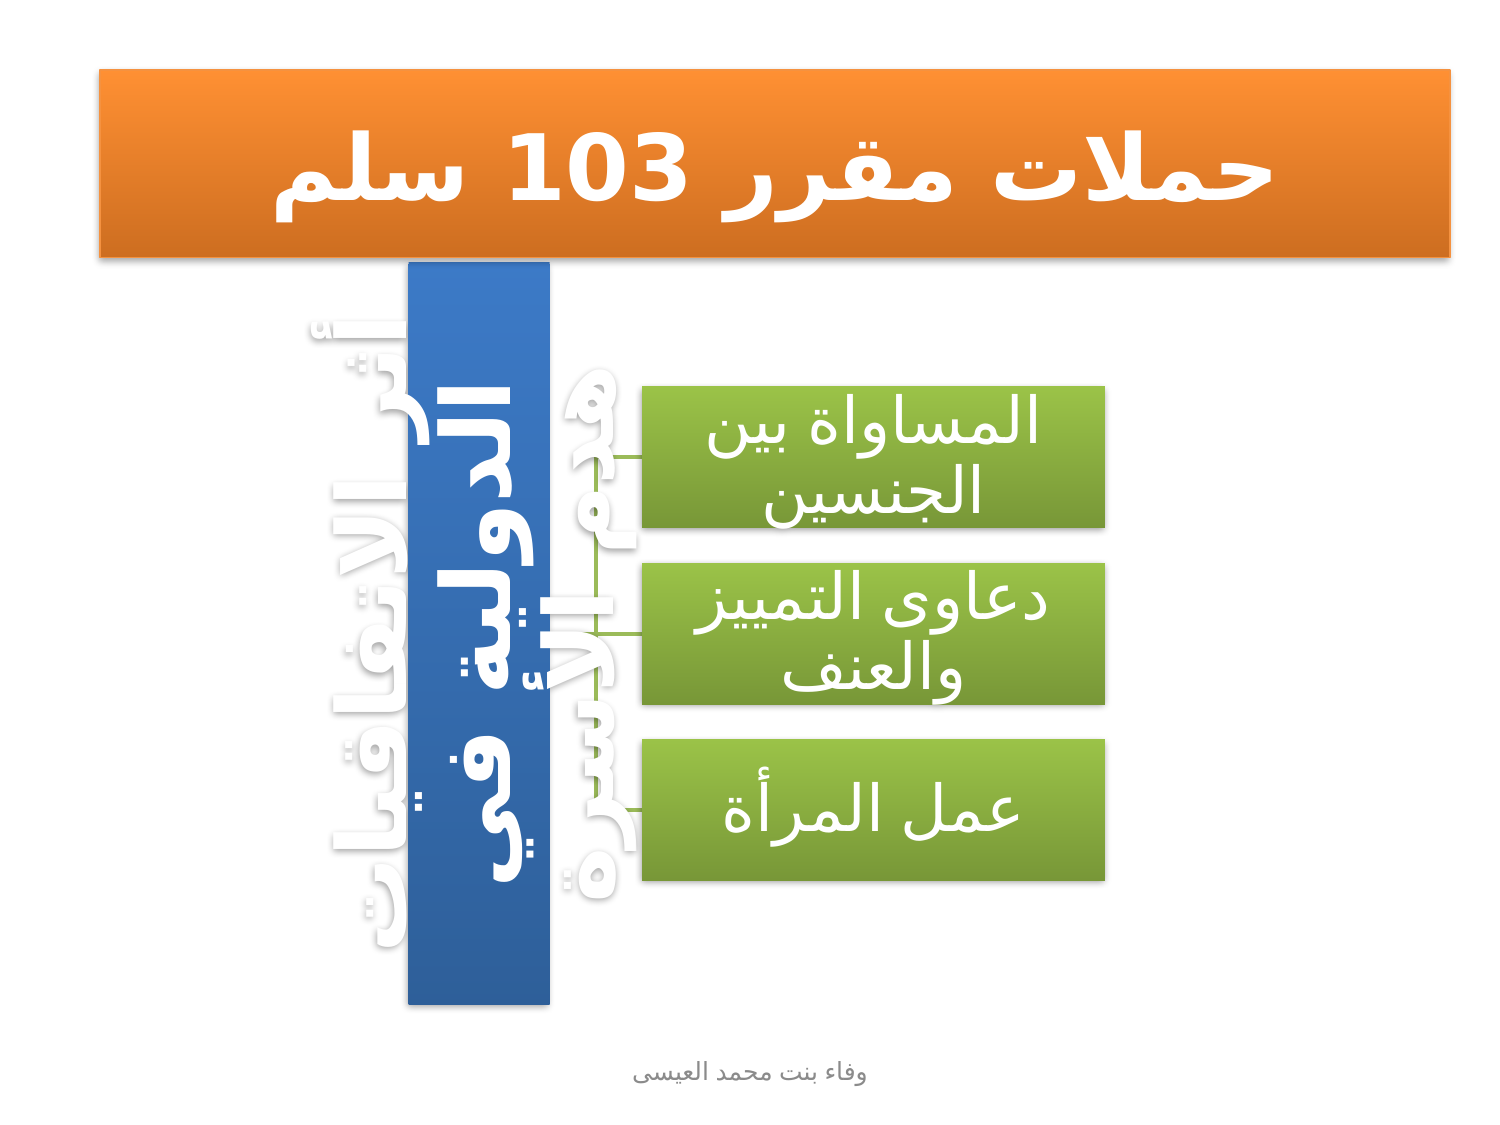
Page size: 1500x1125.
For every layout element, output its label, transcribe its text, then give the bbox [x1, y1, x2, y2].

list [88, 262, 1426, 1006]
footer وفاء بنت محمد العيسى [512, 1042, 988, 1103]
text_box حملات مقرر 103 سلم [99, 69, 1451, 258]
